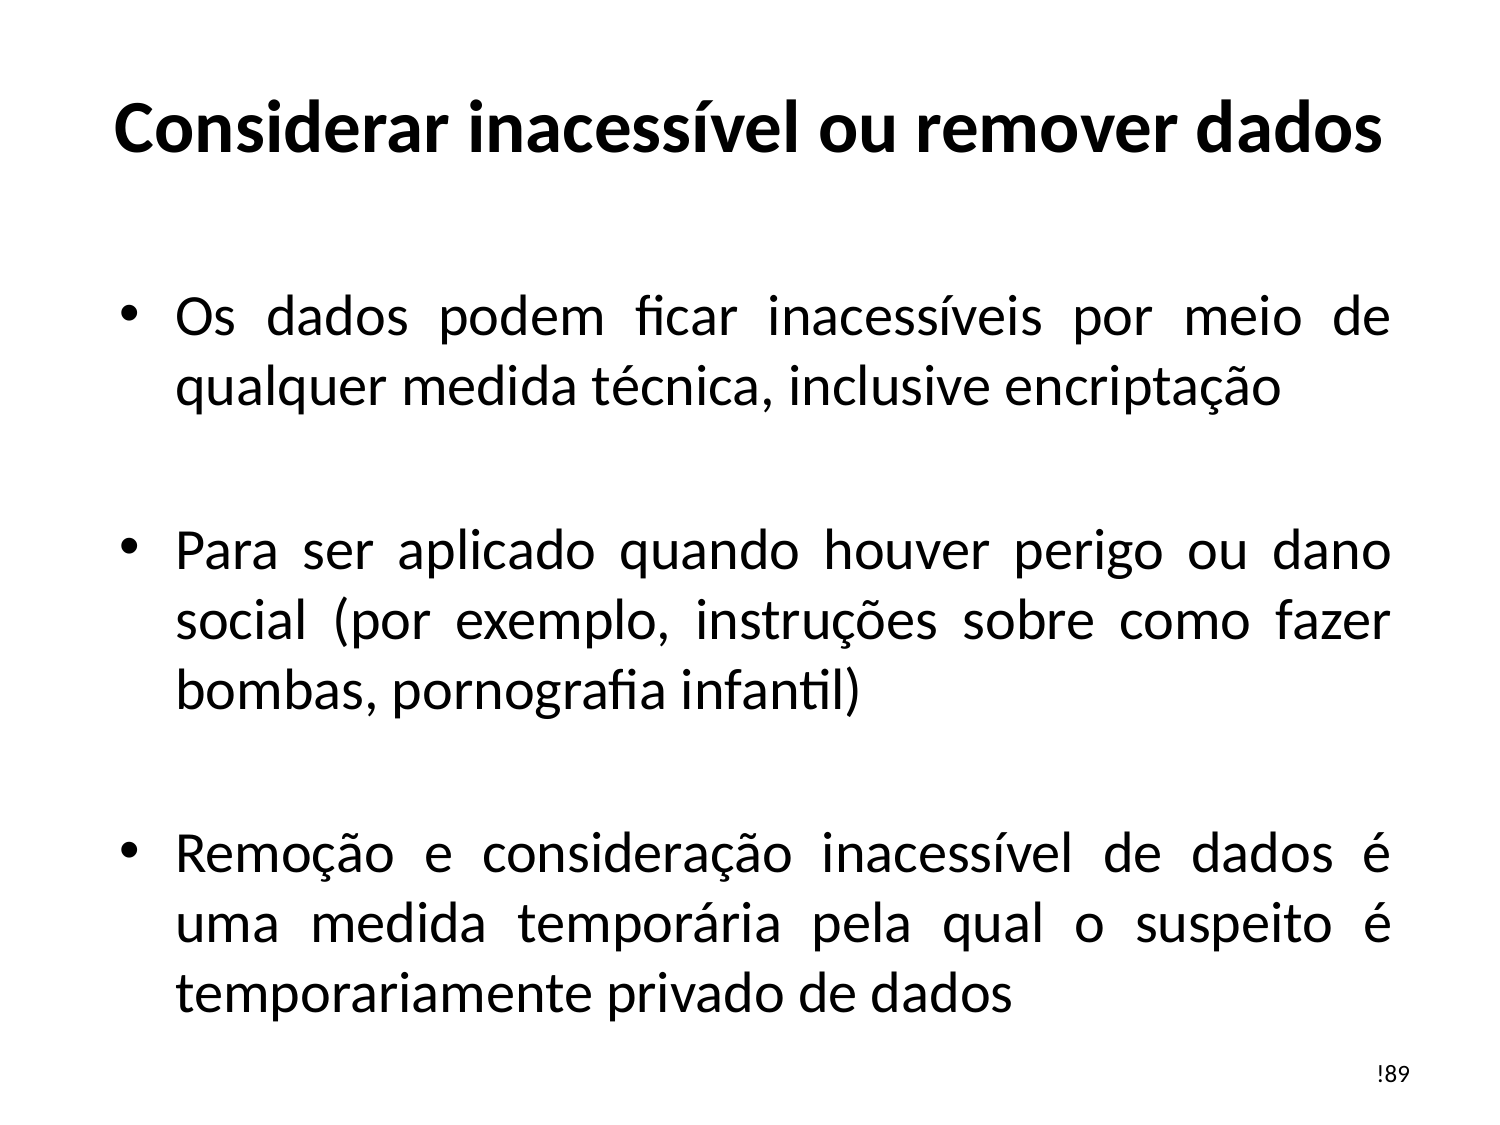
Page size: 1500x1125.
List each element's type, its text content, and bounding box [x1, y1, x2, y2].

slide_number !89 [1074, 1042, 1425, 1103]
list Os dados podem ficar inacessíveis por meio de qualquer medida técnica, inclusive encriptação Para ser aplicado quando houver perigo ou dano social (por exemplo, instruções sobre como fazer bombas, pornografia infantil) Remoção e consideração inacessível de dados é uma medida temporária pela qual o suspeito é temporariamente privado de dados [103, 269, 1408, 984]
title Considerar inacessível ou remover dados [74, 28, 1426, 217]
